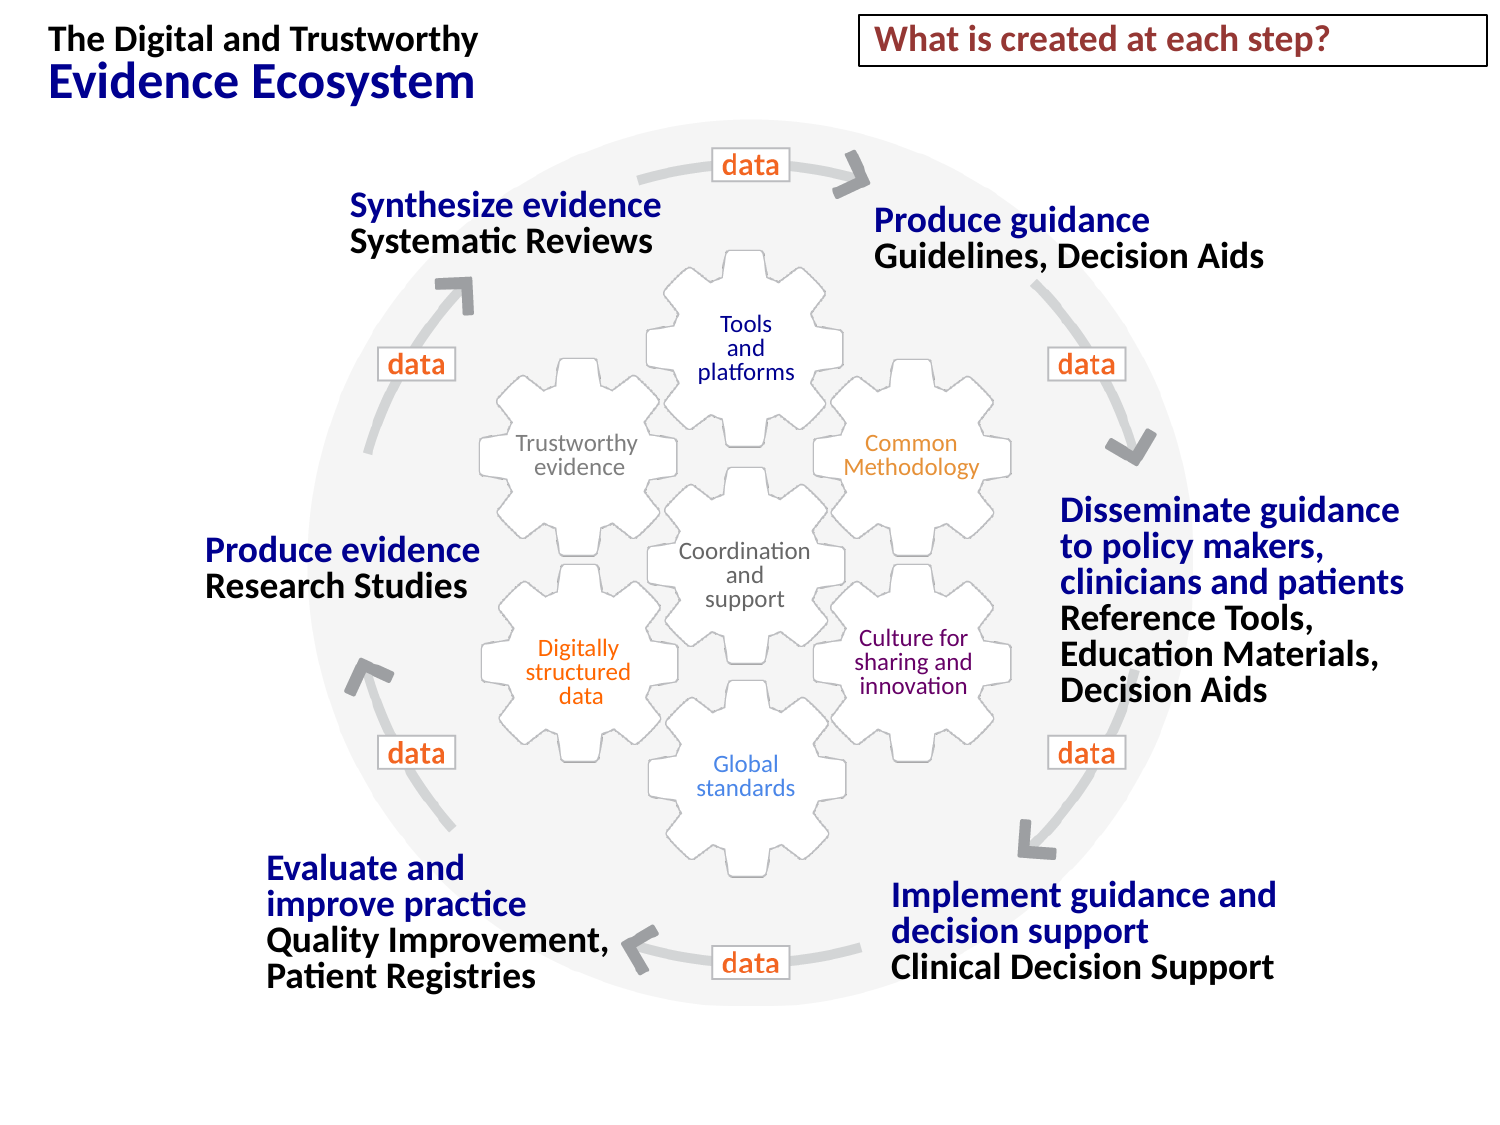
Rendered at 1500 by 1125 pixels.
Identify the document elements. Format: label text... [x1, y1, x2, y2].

text_box Synthesize evidence Systematic Reviews [334, 181, 799, 269]
text_box Implement guidance and decision support Clinical Decision Support [876, 871, 1307, 995]
text_box Produce evidence Research Studies [190, 526, 655, 614]
text_box Evaluate and improve practice Quality Improvement, Patient Registries [251, 844, 655, 1004]
picture [307, 119, 1193, 1006]
text_box What is created at each step? [859, 15, 1487, 67]
text_box Produce guidance Guidelines, Decision Aids [859, 196, 1324, 284]
text_box Disseminate guidance to policy makers, clinicians and patients Reference Tools, Education Materials, Decision Aids [1045, 486, 1436, 718]
